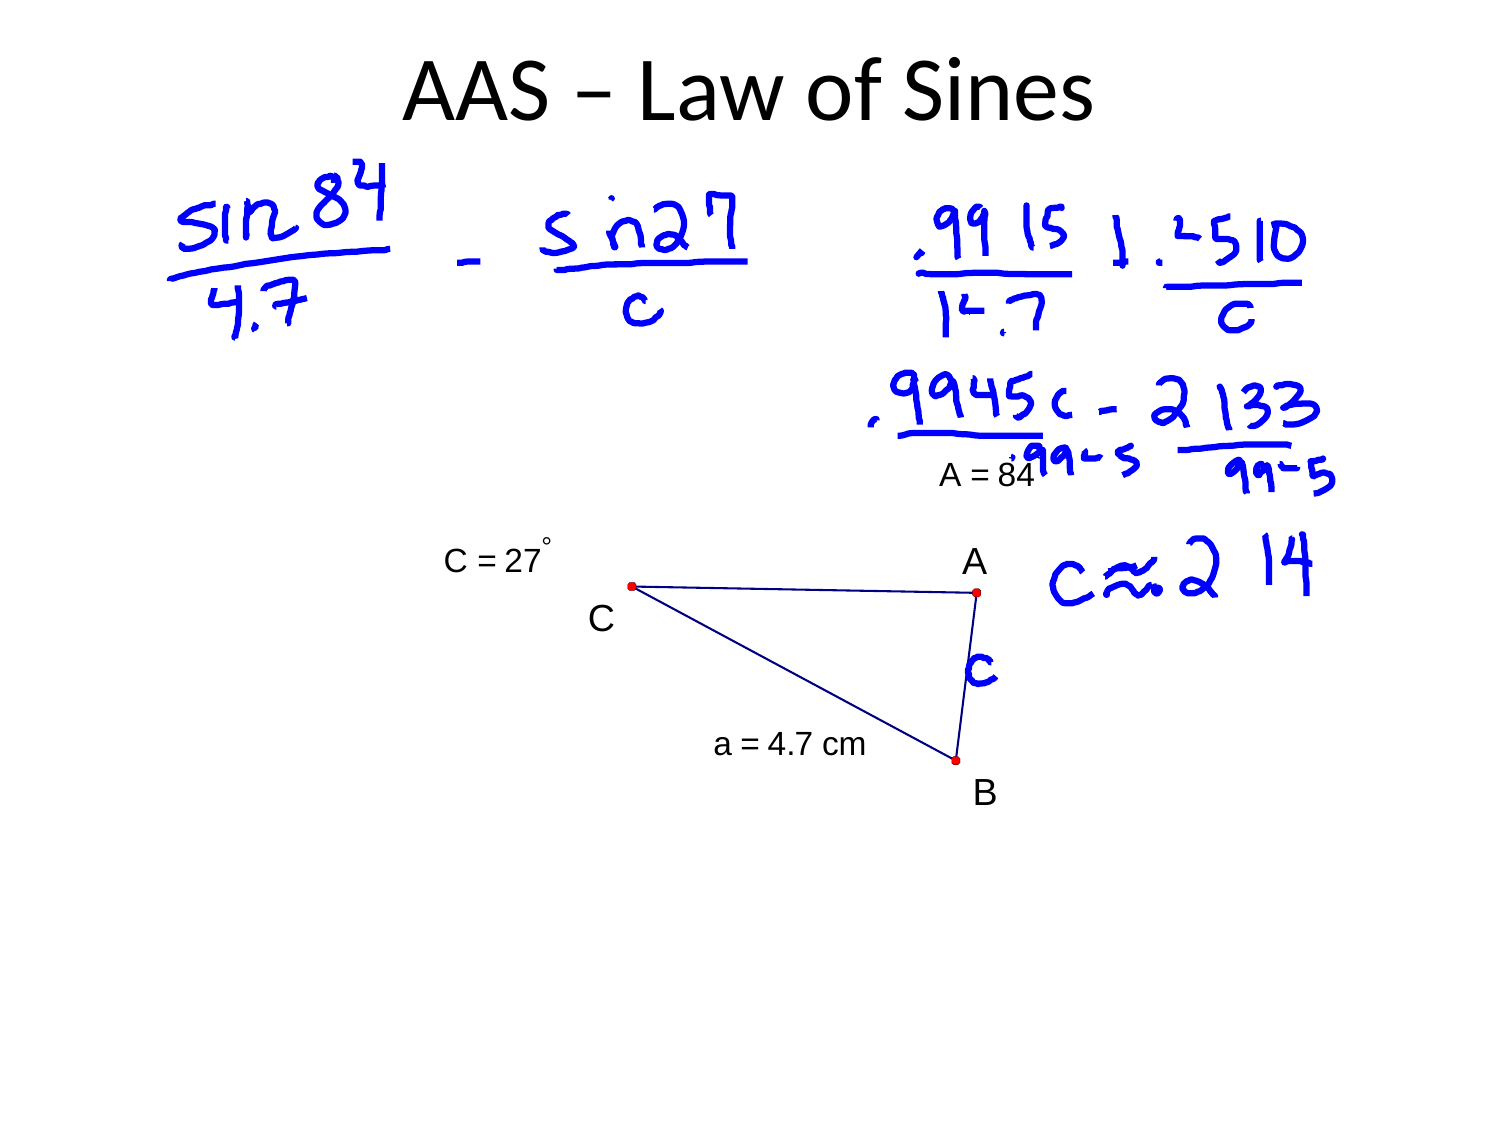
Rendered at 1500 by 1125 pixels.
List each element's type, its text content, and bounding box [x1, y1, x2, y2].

title AAS – Law of Sines [75, 45, 1425, 233]
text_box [610, 198, 1161, 594]
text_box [169, 161, 1333, 685]
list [420, 693, 1080, 837]
